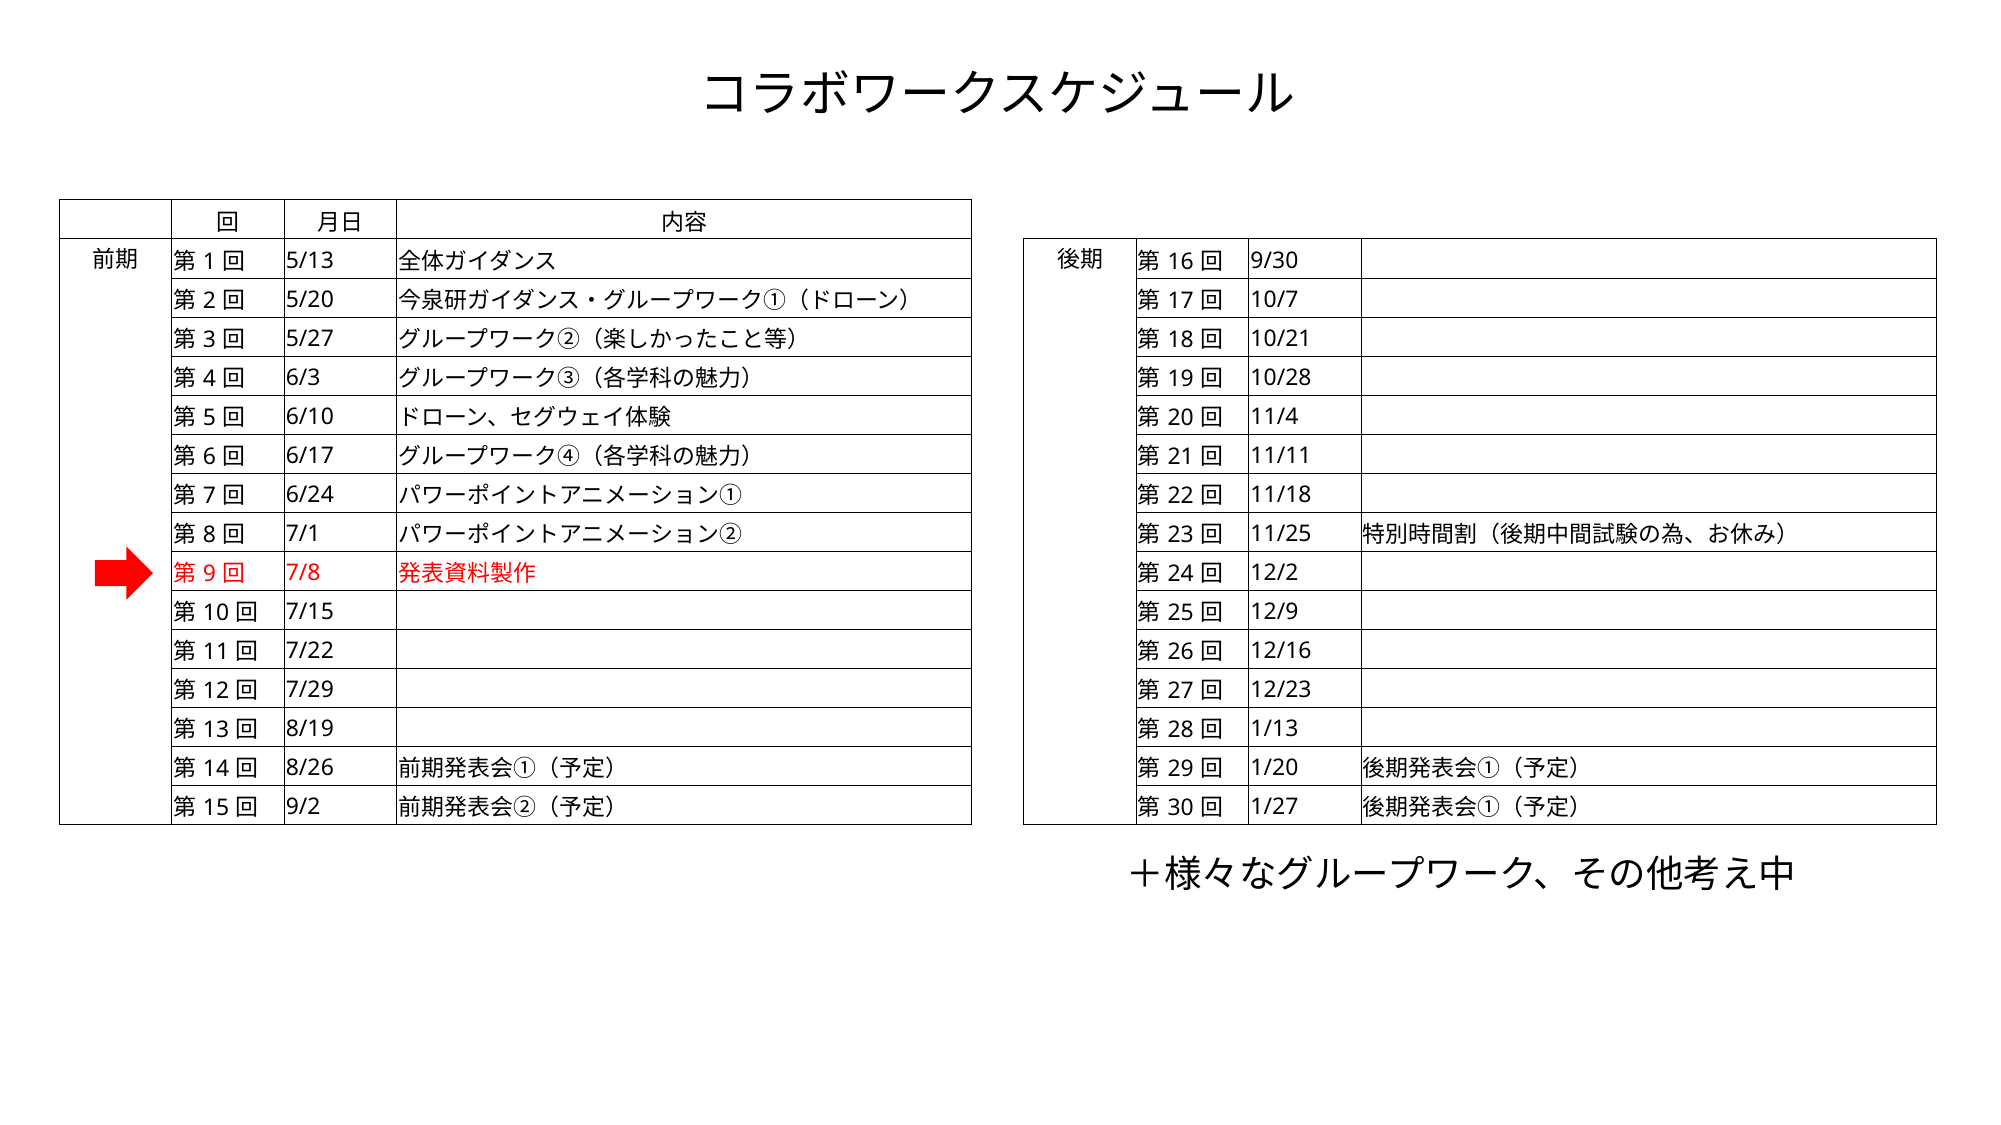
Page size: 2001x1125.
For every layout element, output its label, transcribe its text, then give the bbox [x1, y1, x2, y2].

table_cell [1362, 552, 1936, 590]
table_cell グループワーク②（楽しかったこと等） [397, 318, 971, 356]
table_cell [397, 669, 971, 707]
table_cell [1362, 435, 1936, 473]
table_cell 第3回 [172, 318, 284, 356]
table_cell 11/18 [1249, 474, 1361, 512]
table_cell 1/20 [1249, 747, 1361, 785]
table_cell 第12回 [172, 669, 284, 707]
table_cell 第1回 [172, 239, 284, 278]
table_cell 第17回 [1137, 279, 1248, 317]
table_cell [1362, 708, 1936, 746]
table_cell 第28回 [1137, 708, 1248, 746]
table_cell 後期発表会①（予定） [1362, 747, 1936, 785]
table_cell 7/22 [285, 630, 396, 668]
table_cell 10/7 [1249, 279, 1361, 317]
table_cell ドローン、セグウェイ体験 [397, 396, 971, 434]
table_cell 11/4 [1249, 396, 1361, 434]
table_cell 第2回 [172, 279, 284, 317]
table_cell 前期発表会②（予定） [397, 786, 971, 824]
table_header 回 [172, 200, 284, 238]
table_cell 発表資料製作 [397, 552, 971, 590]
table_cell 後期発表会①（予定） [1362, 786, 1936, 824]
table_cell 第27回 [1137, 669, 1248, 707]
table_cell 特別時間割（後期中間試験の為、お休み） [1362, 513, 1936, 551]
table_cell 前期発表会①（予定） [397, 747, 971, 785]
table_cell [397, 708, 971, 746]
table_cell 7/15 [285, 591, 396, 629]
table_cell 第10回 [172, 591, 284, 629]
table_cell 第13回 [172, 708, 284, 746]
table_cell 第4回 [172, 357, 284, 395]
table_cell 8/26 [285, 747, 396, 785]
table_cell 第25回 [1137, 591, 1248, 629]
table_header 月日 [285, 200, 396, 238]
table_cell 第9回 [172, 552, 284, 590]
table_cell 5/13 [285, 239, 396, 278]
text_box コラボワークスケジュール [685, 53, 1310, 129]
table_cell 今泉研ガイダンス・グループワーク①（ドローン） [397, 279, 971, 317]
table_cell 8/19 [285, 708, 396, 746]
table_cell 10/21 [1249, 318, 1361, 356]
table_header 9/30 [1249, 239, 1361, 278]
table_cell 第8回 [172, 513, 284, 551]
table_header 内容 [397, 200, 971, 238]
table_cell 第30回 [1137, 786, 1248, 824]
table_cell [1362, 474, 1936, 512]
table_cell 第20回 [1137, 396, 1248, 434]
table_cell 第6回 [172, 435, 284, 473]
table_cell 5/27 [285, 318, 396, 356]
table_cell 10/28 [1249, 357, 1361, 395]
table_cell [1362, 396, 1936, 434]
table_cell 6/17 [285, 435, 396, 473]
table_cell [1362, 591, 1936, 629]
table_header 後期 [1024, 239, 1136, 824]
table_cell 第18回 [1137, 318, 1248, 356]
table_cell 第7回 [172, 474, 284, 512]
table_cell 1/27 [1249, 786, 1361, 824]
table_cell 第29回 [1137, 747, 1248, 785]
table_cell 5/20 [285, 279, 396, 317]
table_cell [1362, 357, 1936, 395]
table_cell [1362, 318, 1936, 356]
table_cell グループワーク④（各学科の魅力） [397, 435, 971, 473]
table_cell 第15回 [172, 786, 284, 824]
table_cell 第19回 [1137, 357, 1248, 395]
table_cell [1362, 630, 1936, 668]
table_cell [397, 630, 971, 668]
table_cell 12/16 [1249, 630, 1361, 668]
table_cell 12/23 [1249, 669, 1361, 707]
text_box [94, 546, 153, 600]
table_cell 7/8 [285, 552, 396, 590]
table_cell 11/11 [1249, 435, 1361, 473]
table_cell 12/2 [1249, 552, 1361, 590]
table_cell [1362, 669, 1936, 707]
table_cell 6/3 [285, 357, 396, 395]
table_cell 第24回 [1137, 552, 1248, 590]
table_cell 第23回 [1137, 513, 1248, 551]
table_cell 第5回 [172, 396, 284, 434]
table_header [1362, 239, 1936, 278]
table_cell 7/29 [285, 669, 396, 707]
table_cell 12/9 [1249, 591, 1361, 629]
table_cell 9/2 [285, 786, 396, 824]
table_cell [1362, 279, 1936, 317]
table_cell 第26回 [1137, 630, 1248, 668]
table_cell 11/25 [1249, 513, 1361, 551]
table_cell 6/24 [285, 474, 396, 512]
table_cell 全体ガイダンス [397, 239, 971, 278]
table_cell 前期 [60, 239, 171, 824]
table_cell グループワーク③（各学科の魅力） [397, 357, 971, 395]
table_cell 第14回 [172, 747, 284, 785]
table_header [60, 200, 171, 238]
table_cell [397, 591, 971, 629]
table_cell 第21回 [1137, 435, 1248, 473]
table_cell 第22回 [1137, 474, 1248, 512]
table_header 第16回 [1137, 239, 1248, 278]
table_cell パワーポイントアニメーション② [397, 513, 971, 551]
table_cell 7/1 [285, 513, 396, 551]
table_cell 第11回 [172, 630, 284, 668]
table_cell 1/13 [1249, 708, 1361, 746]
table_cell 6/10 [285, 396, 396, 434]
table_cell パワーポイントアニメーション① [397, 474, 971, 512]
text_box ＋様々なグループワーク、その他考え中 [1112, 842, 1812, 903]
